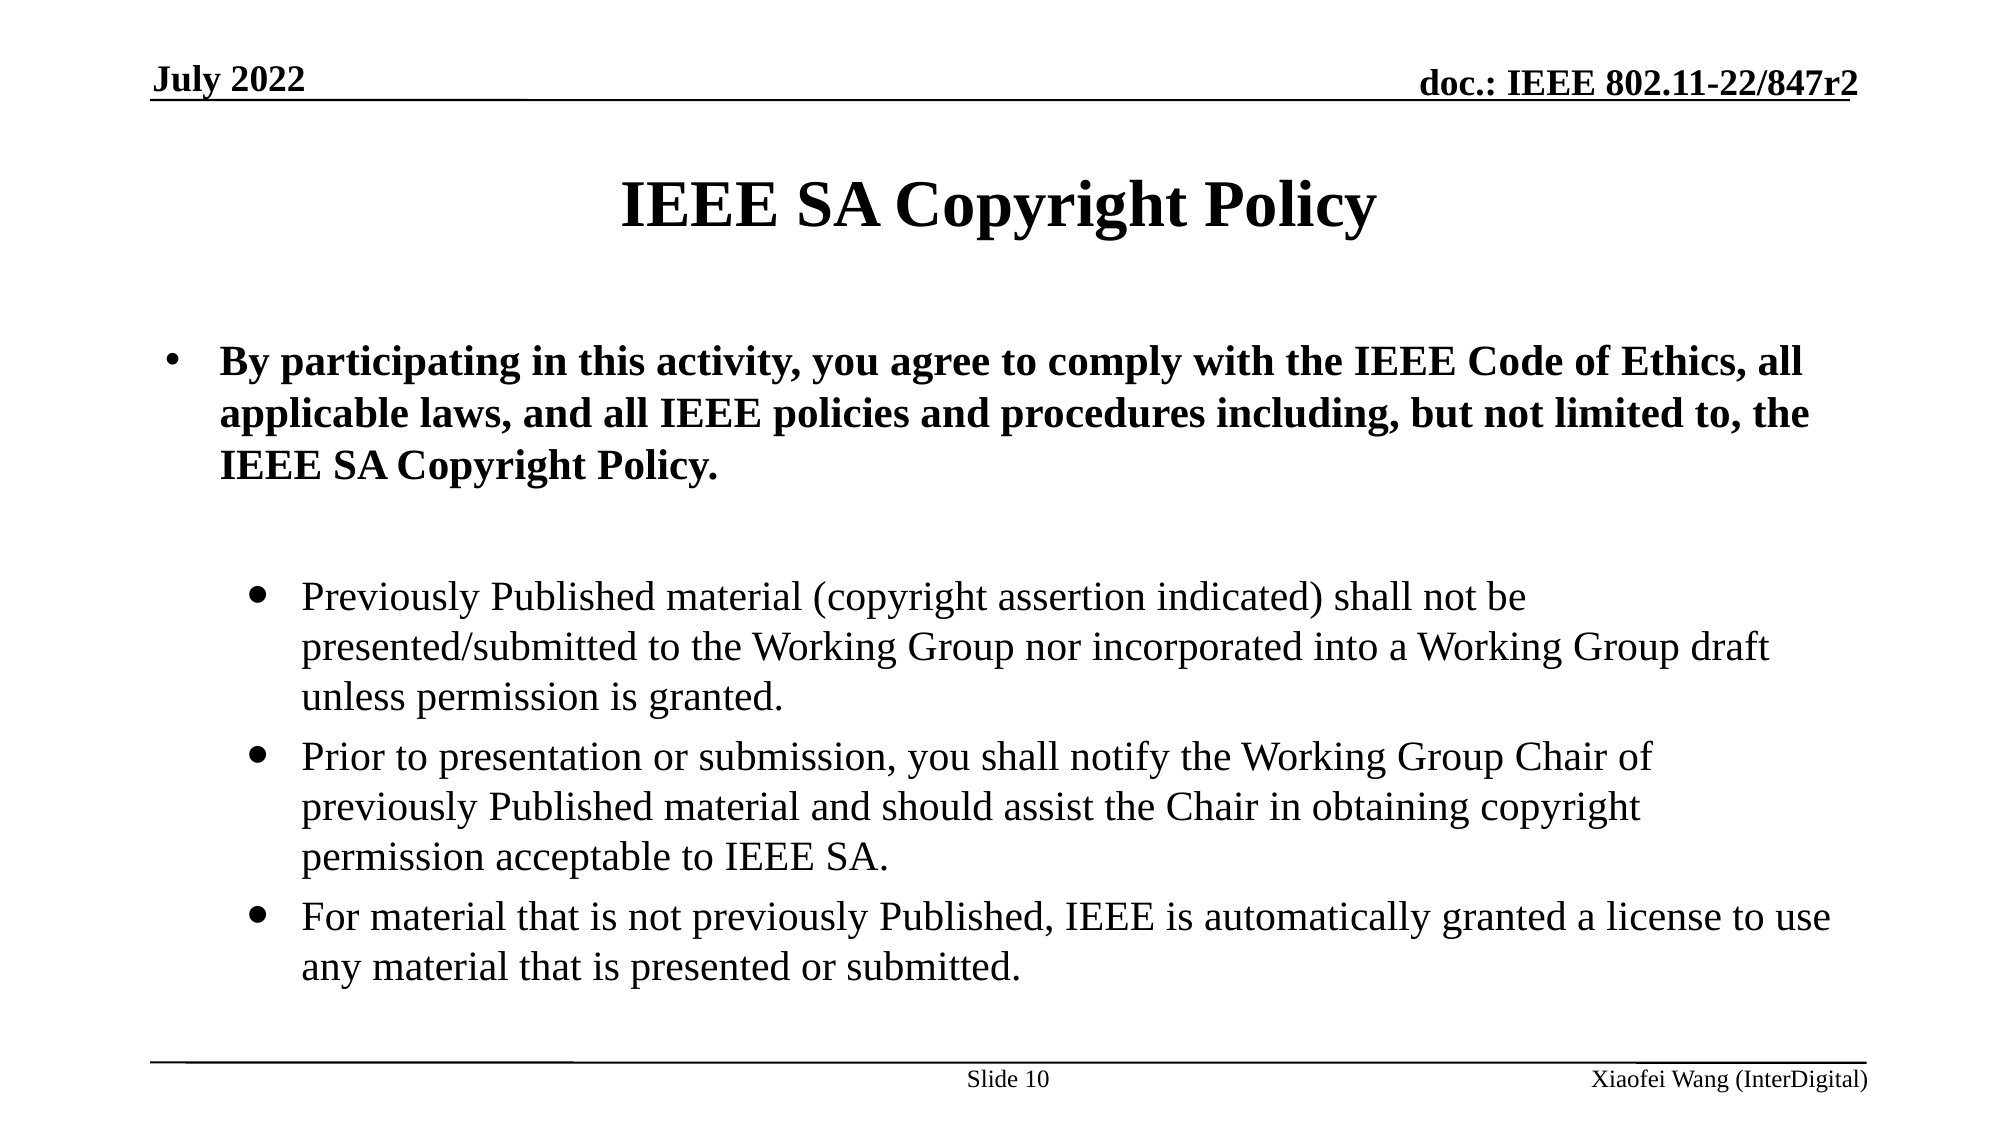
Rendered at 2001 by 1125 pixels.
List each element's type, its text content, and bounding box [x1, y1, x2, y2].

slide_number 10 [950, 1061, 1067, 1123]
title IEEE SA Copyright Policy [149, 112, 1850, 288]
footer Xiaofei Wang (InterDigital) [1171, 1061, 1869, 1093]
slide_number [152, 54, 563, 100]
list By participating in this activity, you agree to comply with the IEEE Code of Ethics, all applicable laws, and all IEEE policies and procedures including, but not limited to, the IEEE SA Copyright Policy. Previously Published material (copyright assertion indicated) shall not be presented/submitted to the Working Group nor incorporated into a Working Group draft unless permission is granted. Prior to presentation or submission, you shall notify the Working Group Chair of previously Published material and should assist the Chair in obtaining copyright permission acceptable to IEEE SA. For material that is not previously Published, IEEE is automatically granted a license to use any material that is presented or submitted. [149, 324, 1850, 1000]
